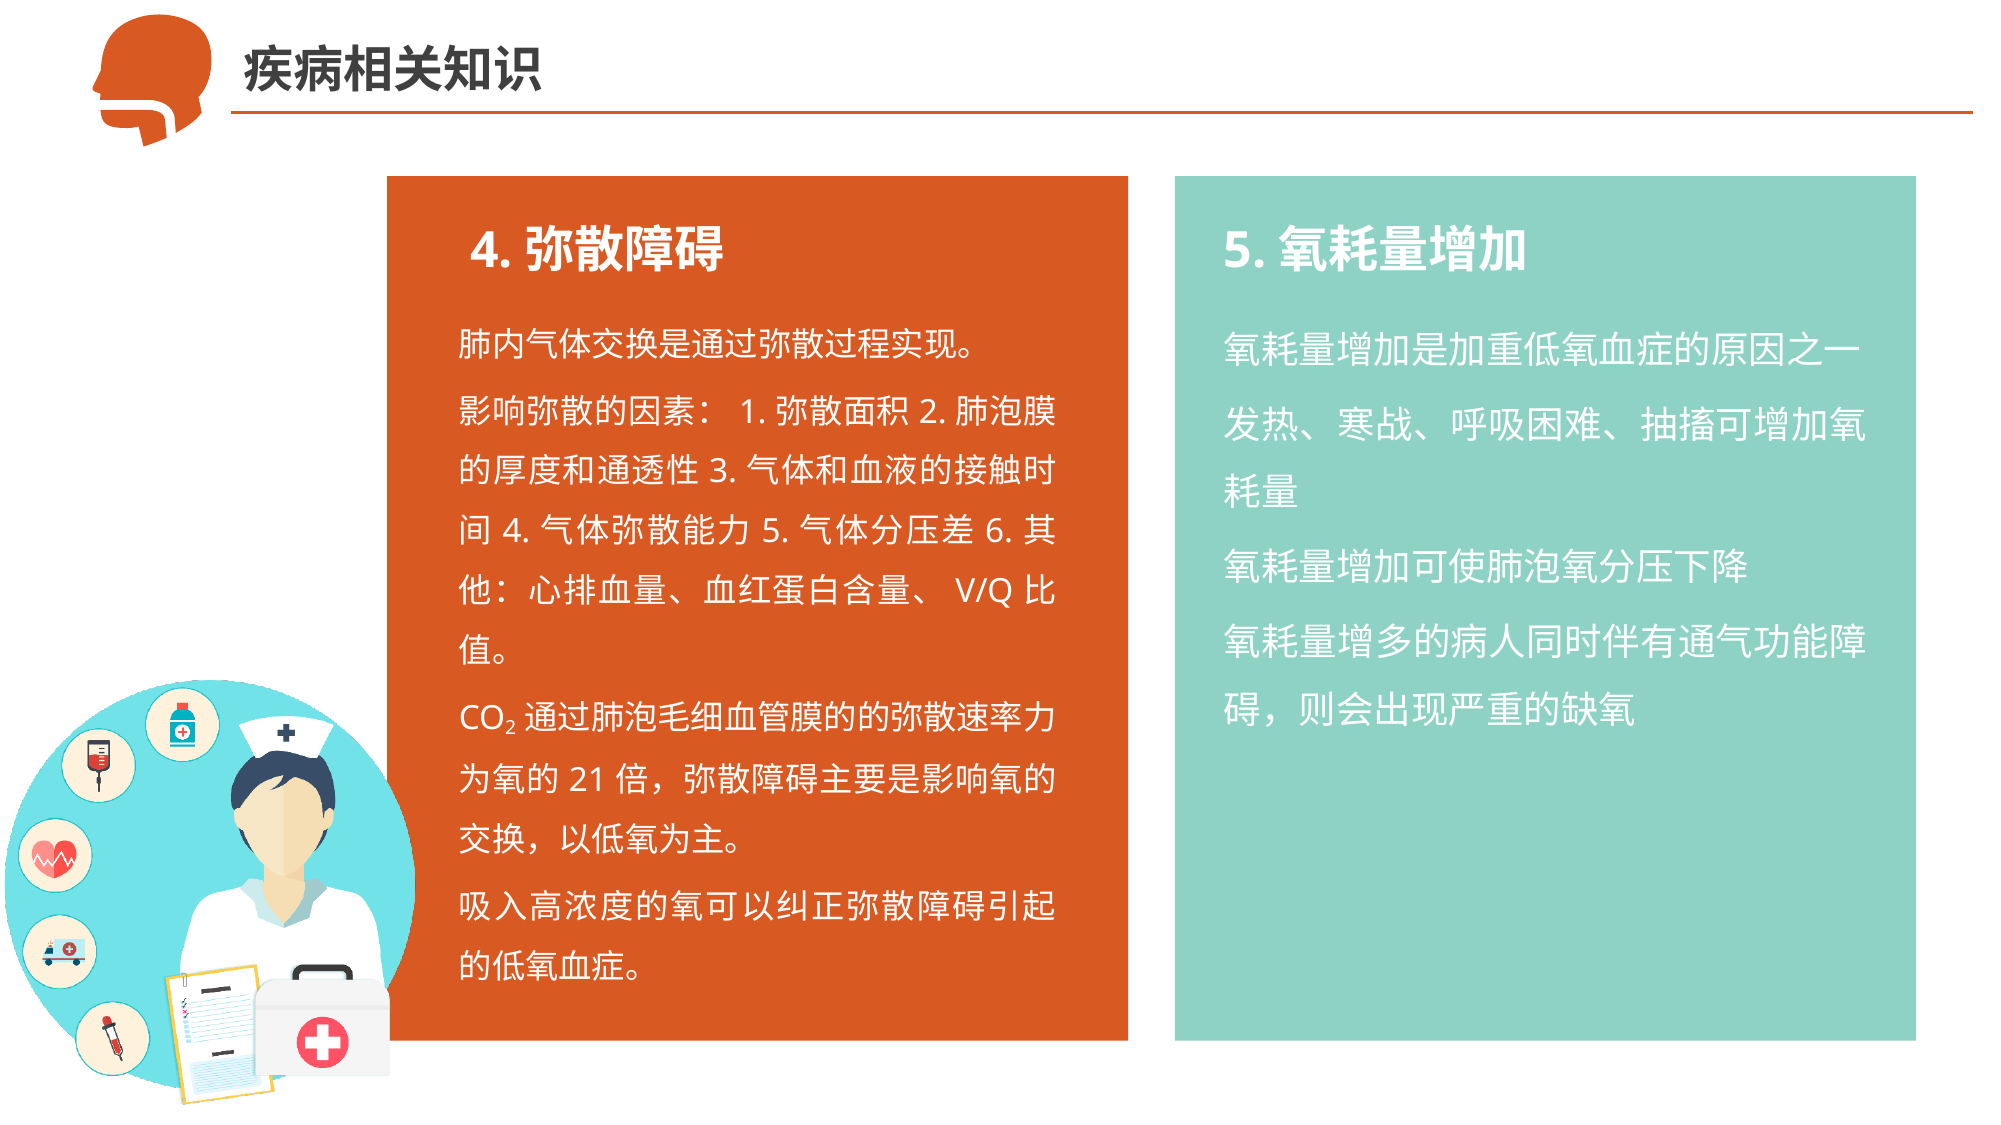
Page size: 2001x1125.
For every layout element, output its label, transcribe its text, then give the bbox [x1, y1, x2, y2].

text_box 肺内气体交换是通过弥散过程实现。 影响弥散的因素：1.弥散面积2.肺泡膜的厚度和通透性3.气体和血液的接触时间4.气体弥散能力5.气体分压差6.其他：心排血量、血红蛋白含量、V/Q比值。 CO2通过肺泡毛细血管膜的的弥散速率力为氧的21倍，弥散障碍主要是影响氧的交换，以低氧为主。 吸入高浓度的氧可以纠正弥散障碍引起的低氧血症。 [444, 295, 1072, 971]
text_box [100, 109, 167, 147]
text_box [1174, 175, 1917, 1042]
text_box 疾病相关知识 [228, 36, 594, 104]
text_box [92, 14, 212, 134]
text_box [386, 175, 1129, 1042]
picture [0, 652, 441, 1111]
text_box 氧耗量增加是加重低氧血症的原因之一 发热、寒战、呼吸困难、抽搐可增加氧耗量 氧耗量增加可使肺泡氧分压下降 氧耗量增多的病人同时伴有通气功能障碍，则会出现严重的缺氧 [1208, 295, 1883, 900]
text_box 5.氧耗量增加 [1208, 192, 1658, 295]
text_box 4.弥散障碍 [455, 198, 845, 295]
